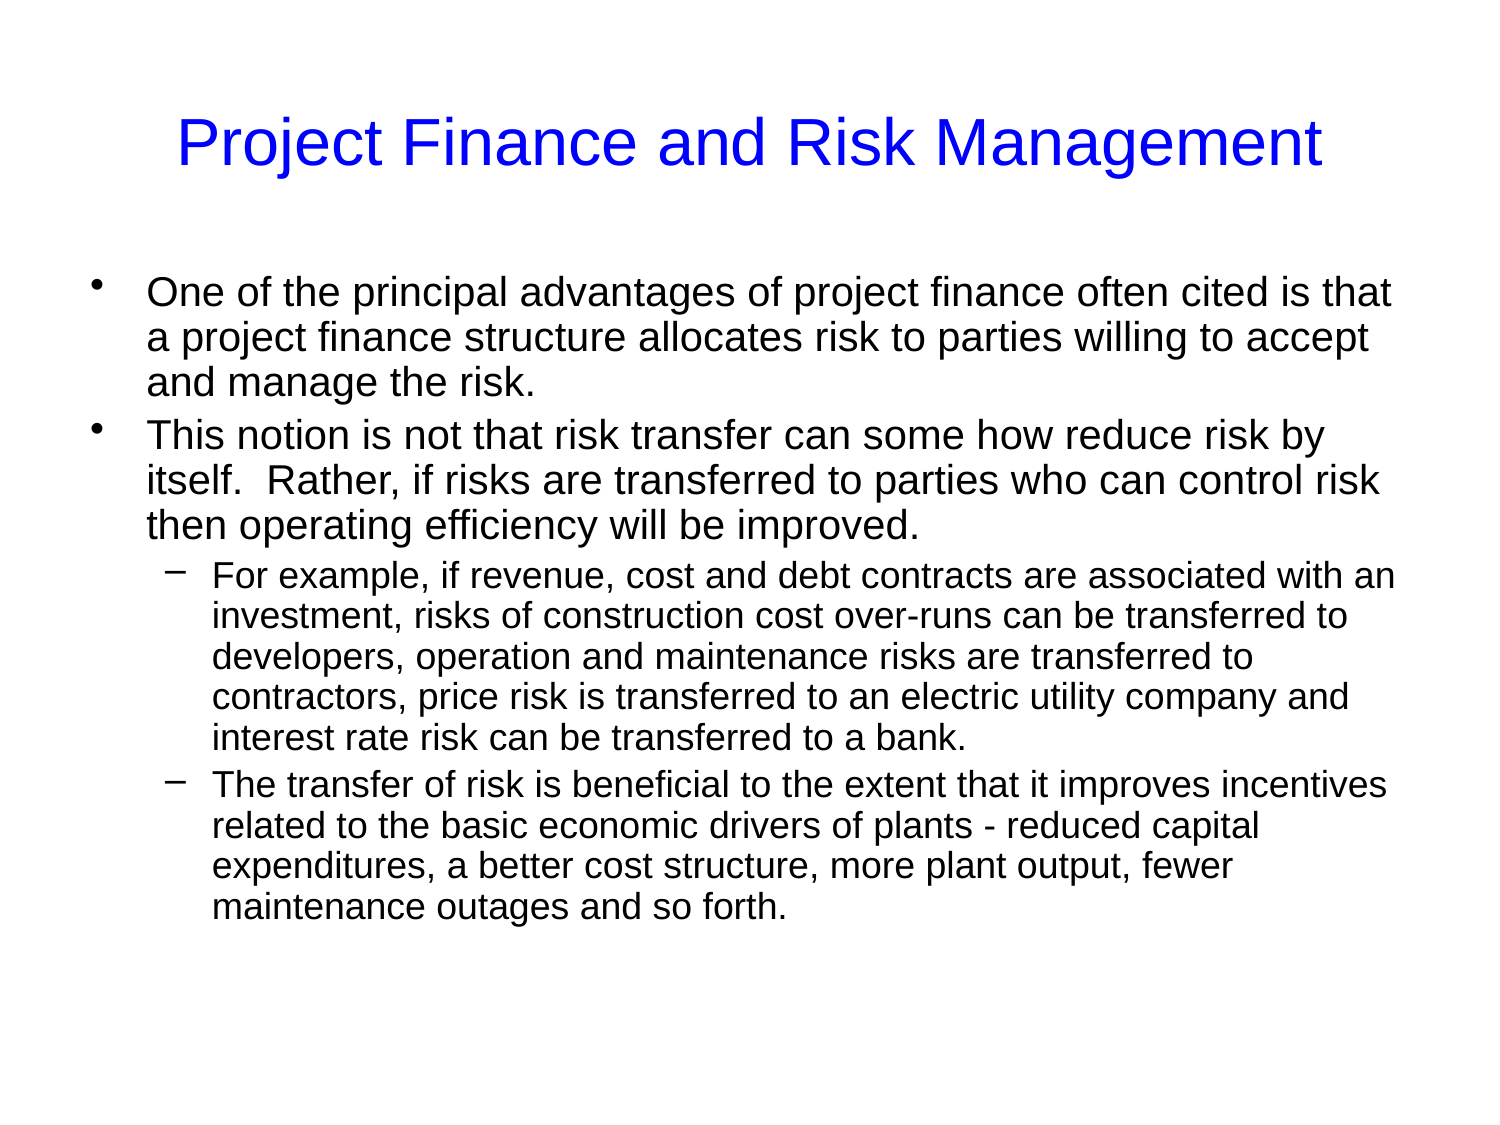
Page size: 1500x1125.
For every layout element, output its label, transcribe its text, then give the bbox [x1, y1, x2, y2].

list One of the principal advantages of project finance often cited is that a project finance structure allocates risk to parties willing to accept and manage the risk. This notion is not that risk transfer can some how reduce risk by itself. Rather, if risks are transferred to parties who can control risk then operating efficiency will be improved. For example, if revenue, cost and debt contracts are associated with an investment, risks of construction cost over-runs can be transferred to developers, operation and maintenance risks are transferred to contractors, price risk is transferred to an electric utility company and interest rate risk can be transferred to a bank. The transfer of risk is beneficial to the extent that it improves incentives related to the basic economic drivers of plants - reduced capital expenditures, a better cost structure, more plant output, fewer maintenance outages and so forth. [74, 262, 1426, 1006]
title Project Finance and Risk Management [74, 44, 1426, 233]
